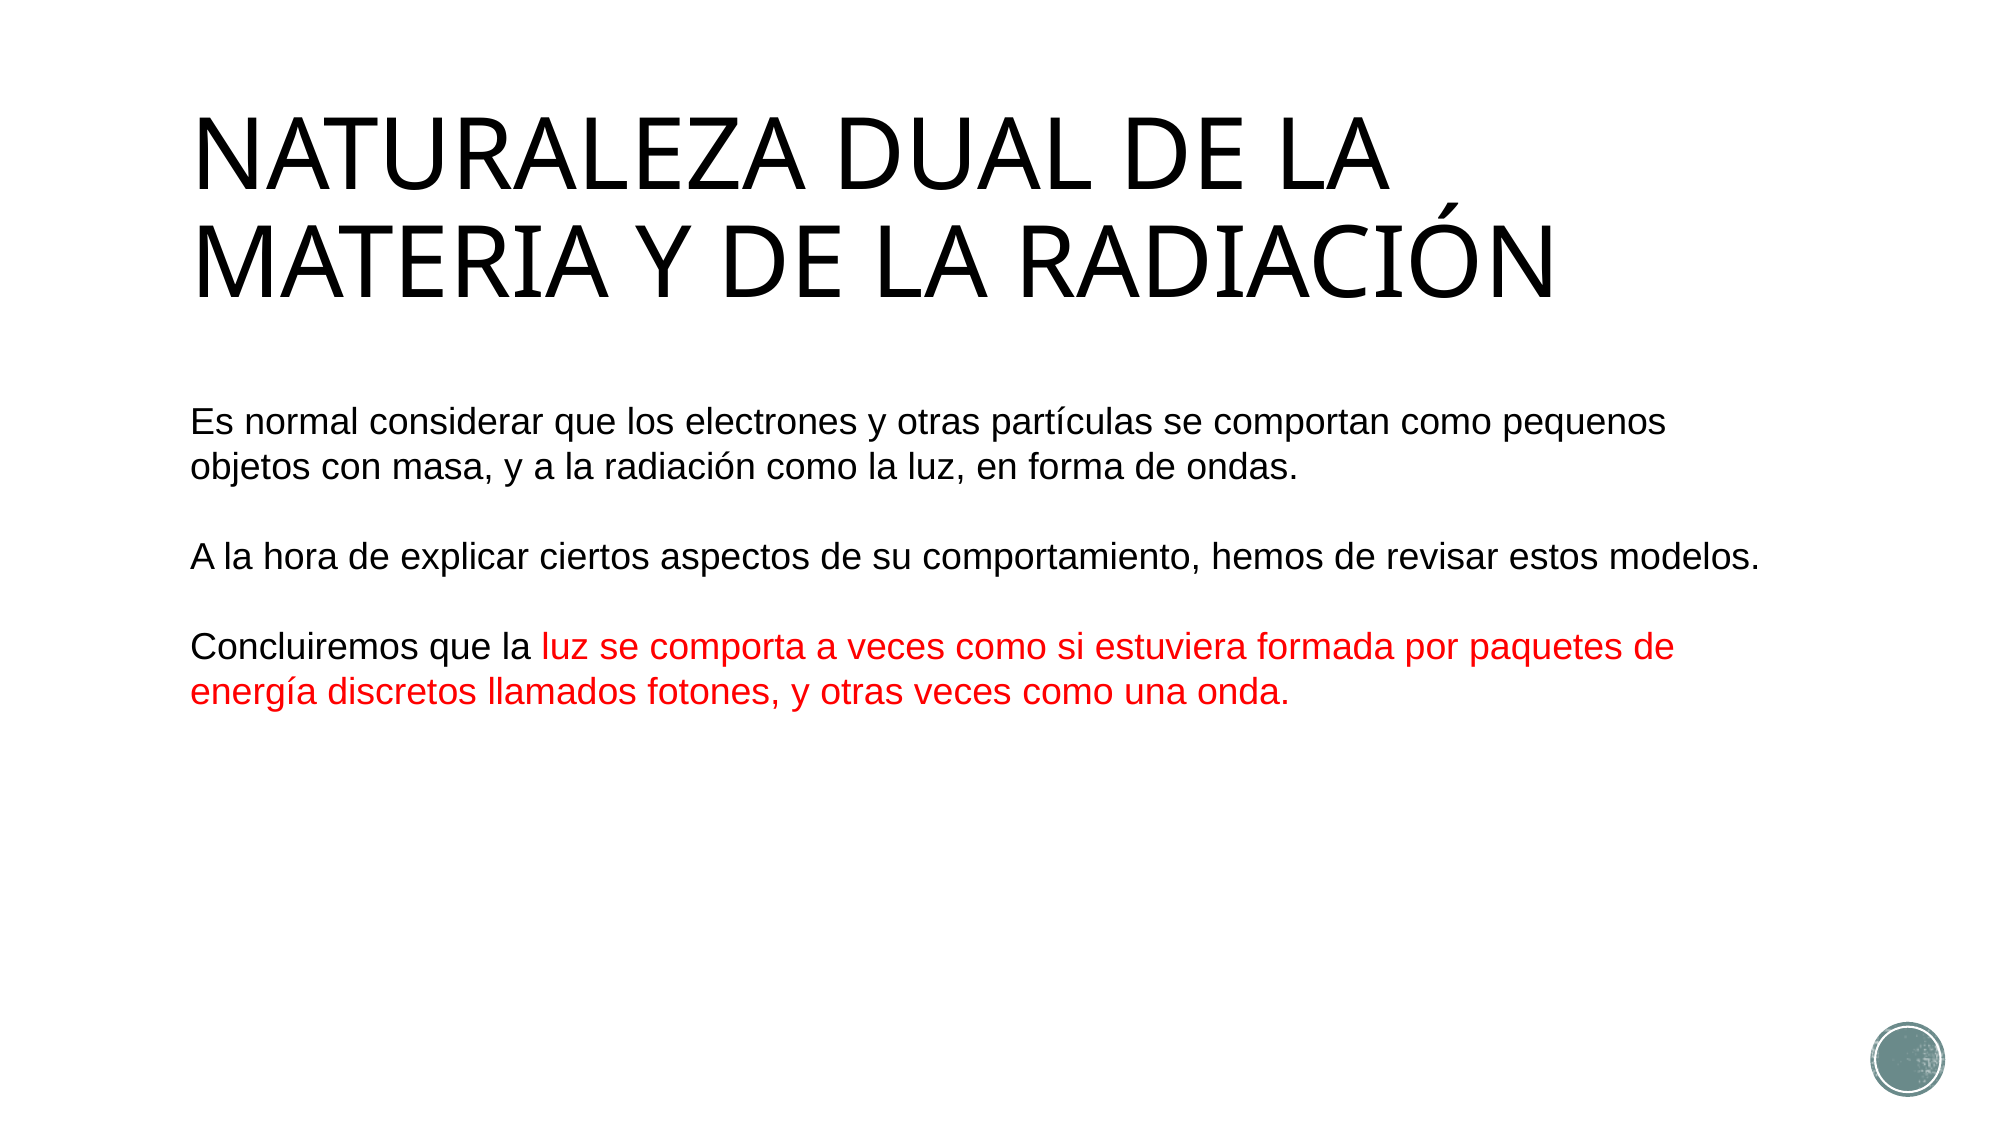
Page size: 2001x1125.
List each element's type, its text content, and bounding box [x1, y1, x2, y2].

title NATURALEZA DUAL DE LA MATERIA Y DE LA RADIACIÓN [175, 79, 1826, 344]
text_box Es normal considerar que los electrones y otras partículas se comportan como pequenos objetos con masa, y a la radiación como la luz, en forma de ondas. A la hora de explicar ciertos aspectos de su comportamiento, hemos de revisar estos modelos. Concluiremos que la luz se comporta a veces como si estuviera formada por paquetes de energía discretos llamados fotones, y otras veces como una onda. [175, 389, 1798, 720]
